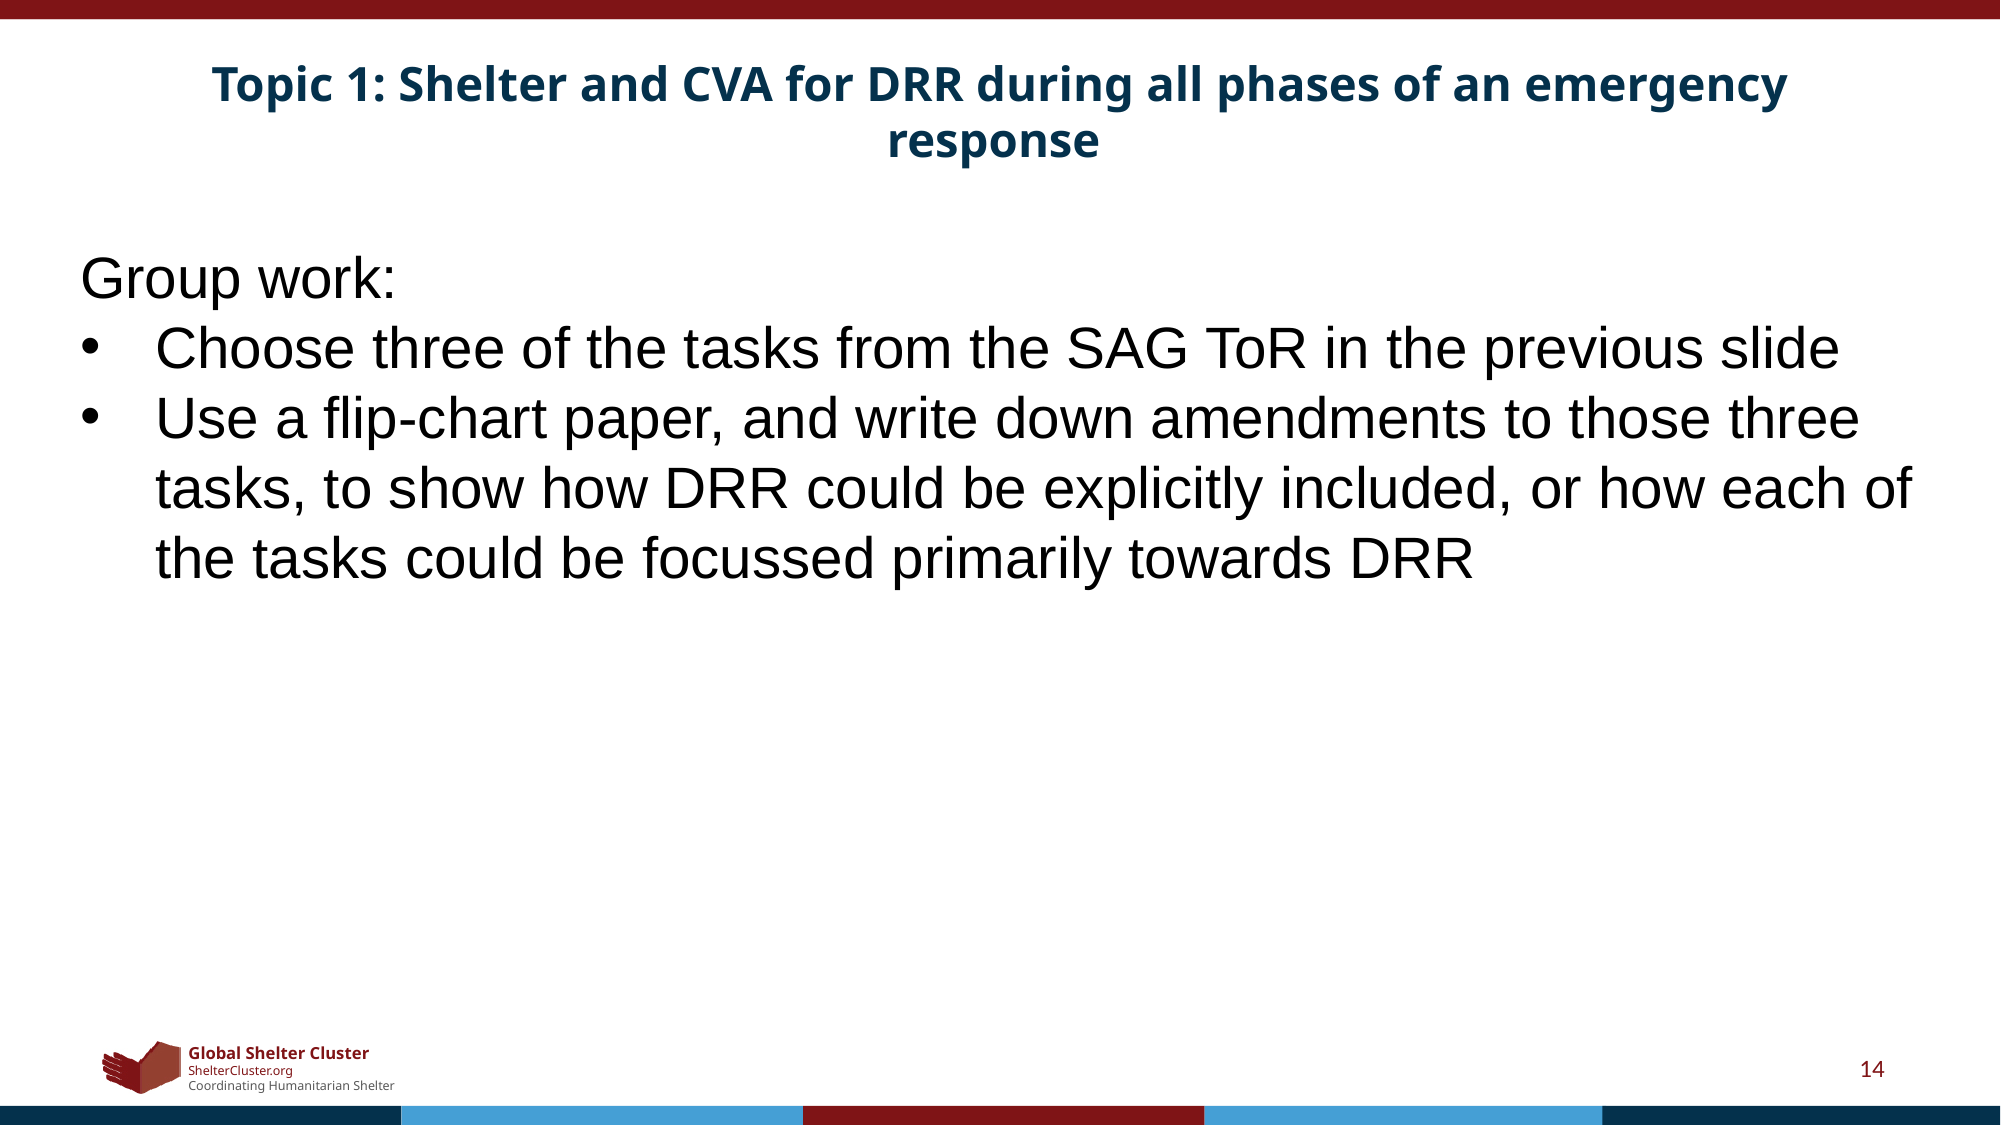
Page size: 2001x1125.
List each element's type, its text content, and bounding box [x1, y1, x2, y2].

text_box Group work: Choose three of the tasks from the SAG ToR in the previous slide Use a flip-chart paper, and write down amendments to those three tasks, to show how DRR could be explicitly included, or how each of the tasks could be focussed primarily towards DRR [65, 232, 1935, 598]
picture [102, 1041, 181, 1094]
title Topic 1: Shelter and CVA for DRR during all phases of an emergency response [99, 45, 1900, 232]
slide_number 14 [1433, 1037, 1900, 1098]
